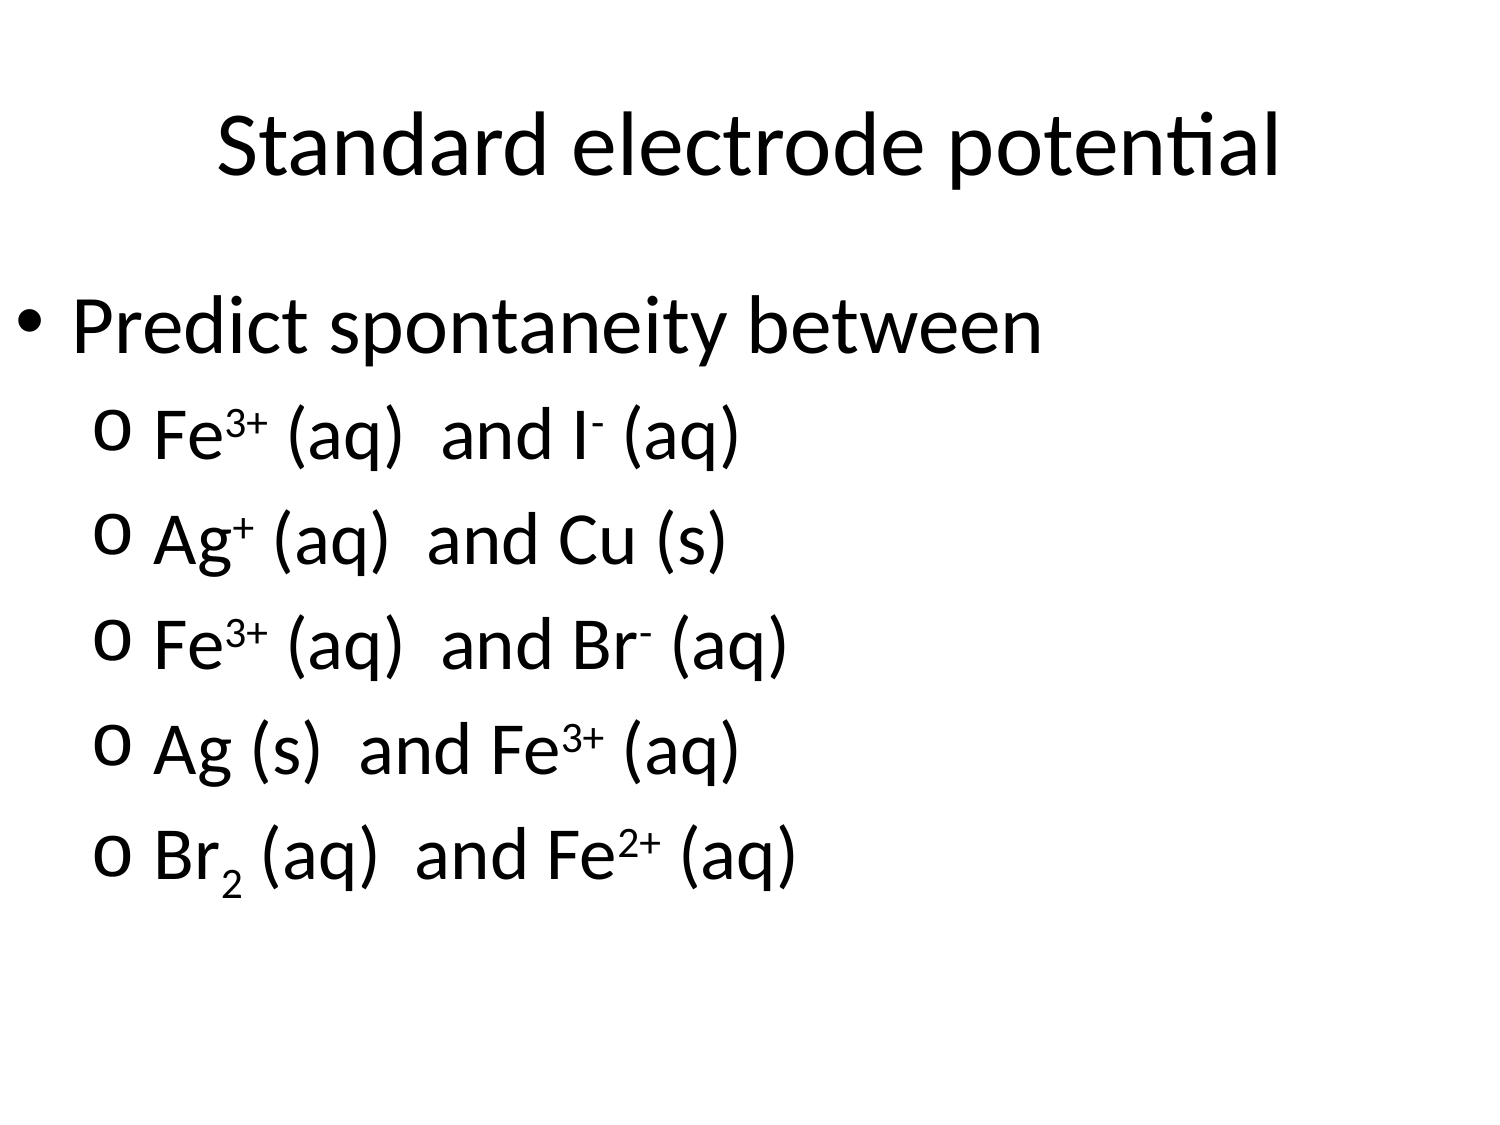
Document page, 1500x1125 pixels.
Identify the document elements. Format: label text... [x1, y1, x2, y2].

list Predict spontaneity between Fe3+ (aq) and I- (aq) Ag+ (aq) and Cu (s) Fe3+ (aq) and Br- (aq) Ag (s) and Fe3+ (aq) Br2 (aq) and Fe2+ (aq) [0, 262, 1425, 1005]
title Standard electrode potential [75, 45, 1425, 233]
